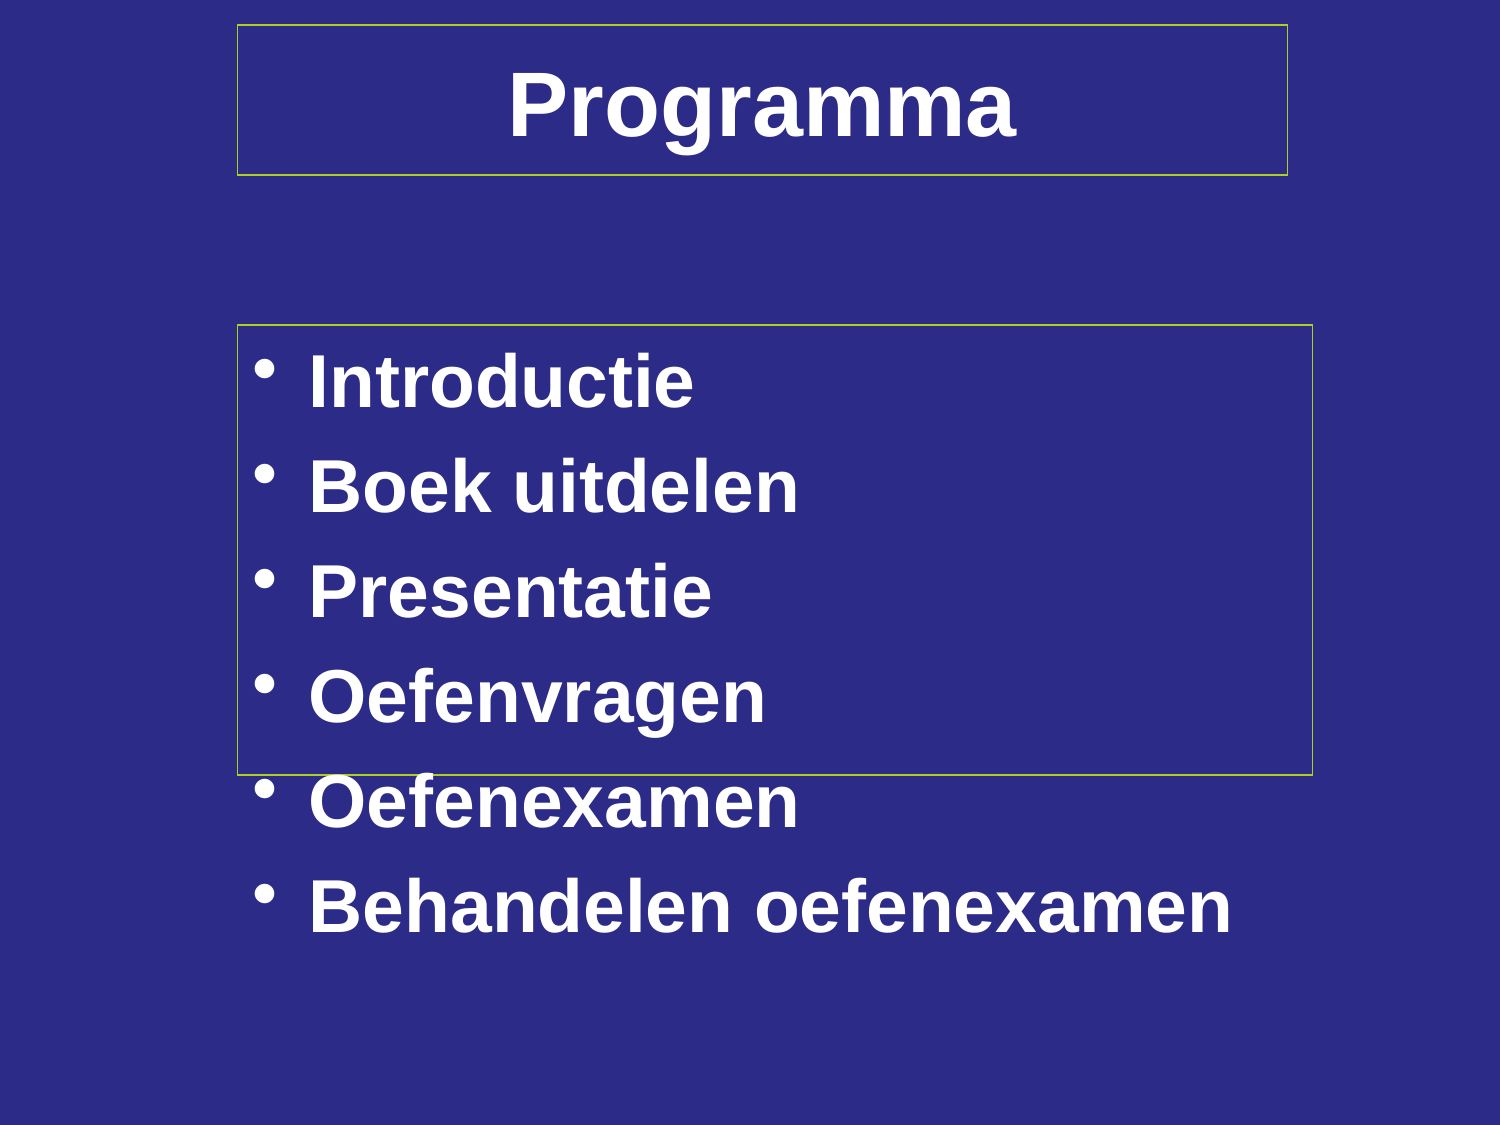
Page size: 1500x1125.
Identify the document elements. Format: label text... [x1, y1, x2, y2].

title Programma [237, 24, 1288, 176]
list Introductie Boek uitdelen Presentatie Oefenvragen Oefenexamen Behandelen oefenexamen [237, 324, 1313, 776]
